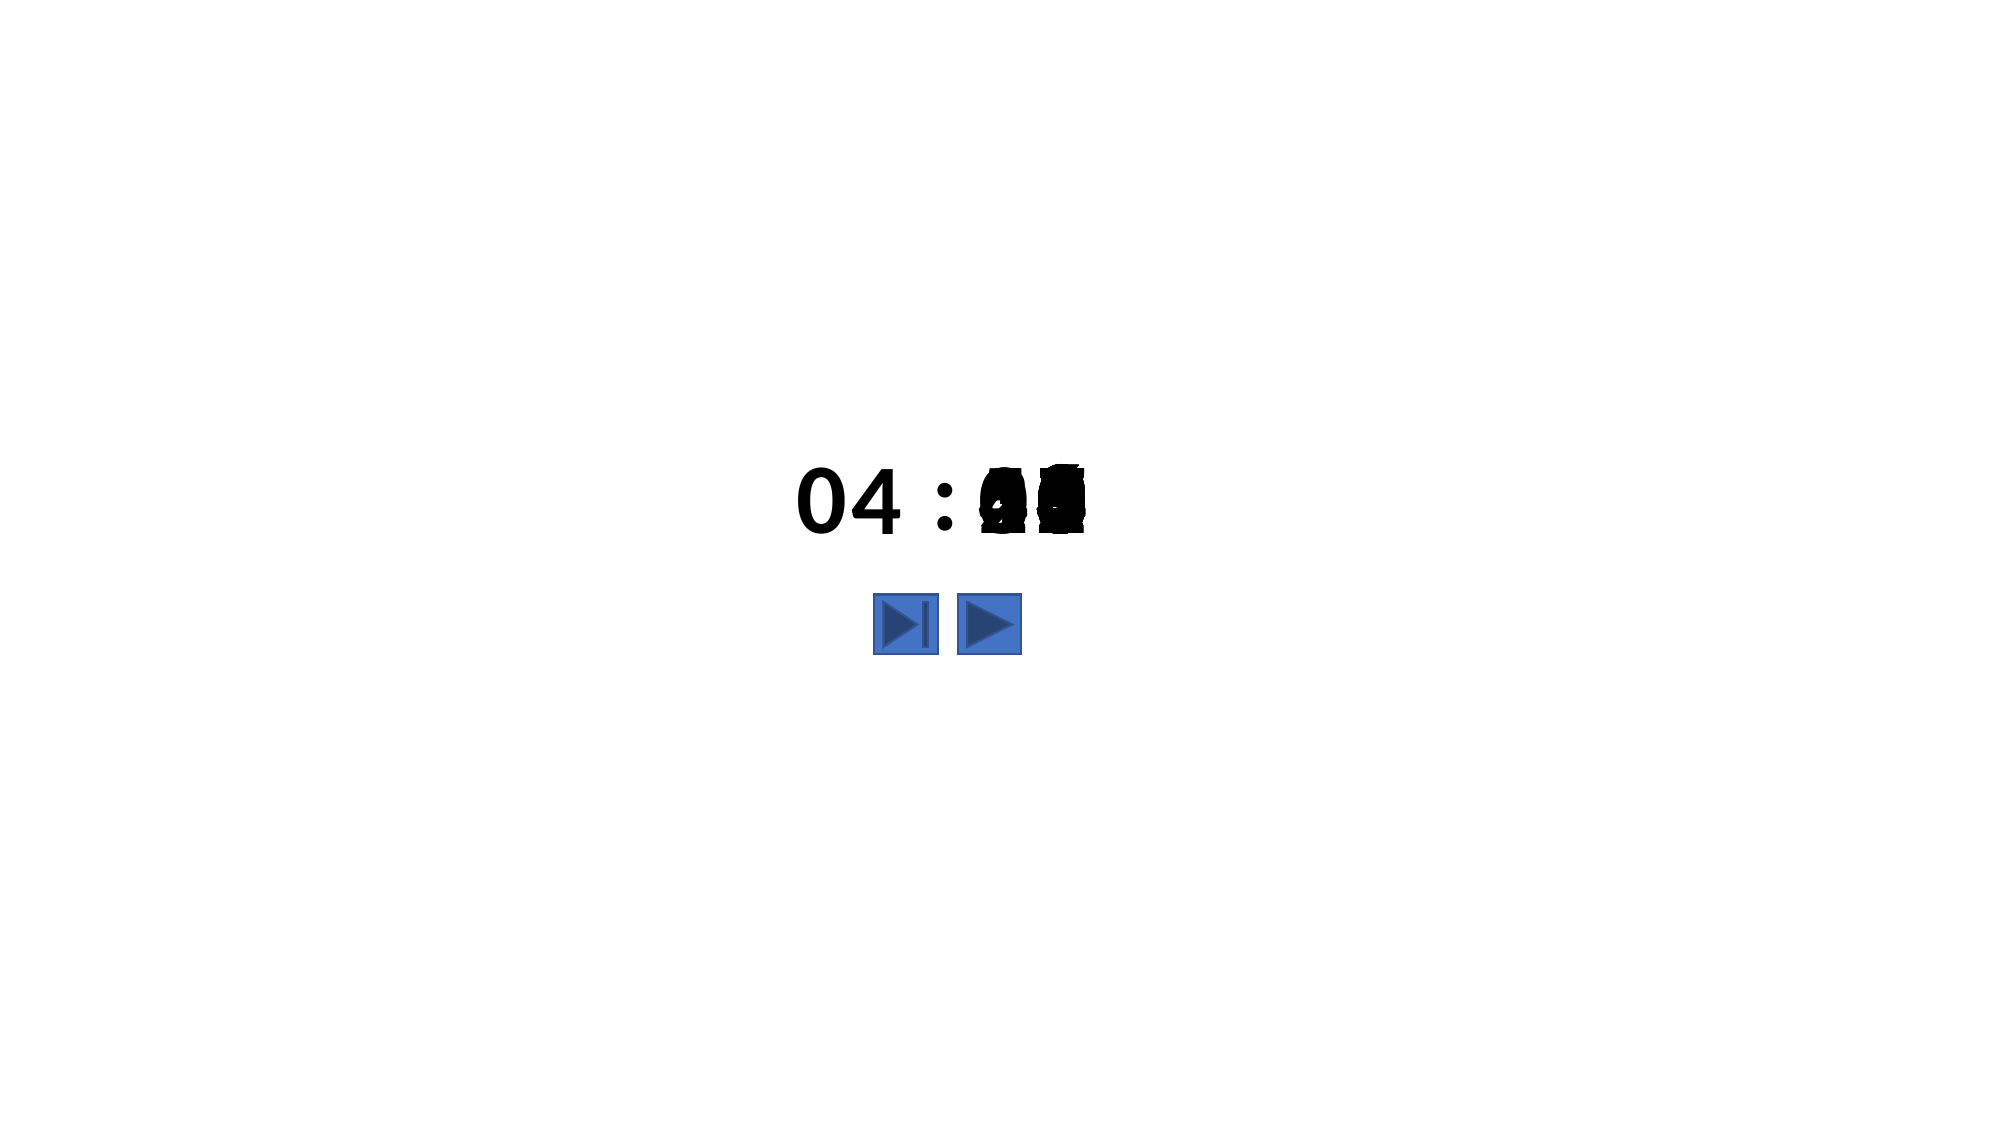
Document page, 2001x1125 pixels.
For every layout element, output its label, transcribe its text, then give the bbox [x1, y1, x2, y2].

slide_number 3 [466, 464, 917, 525]
